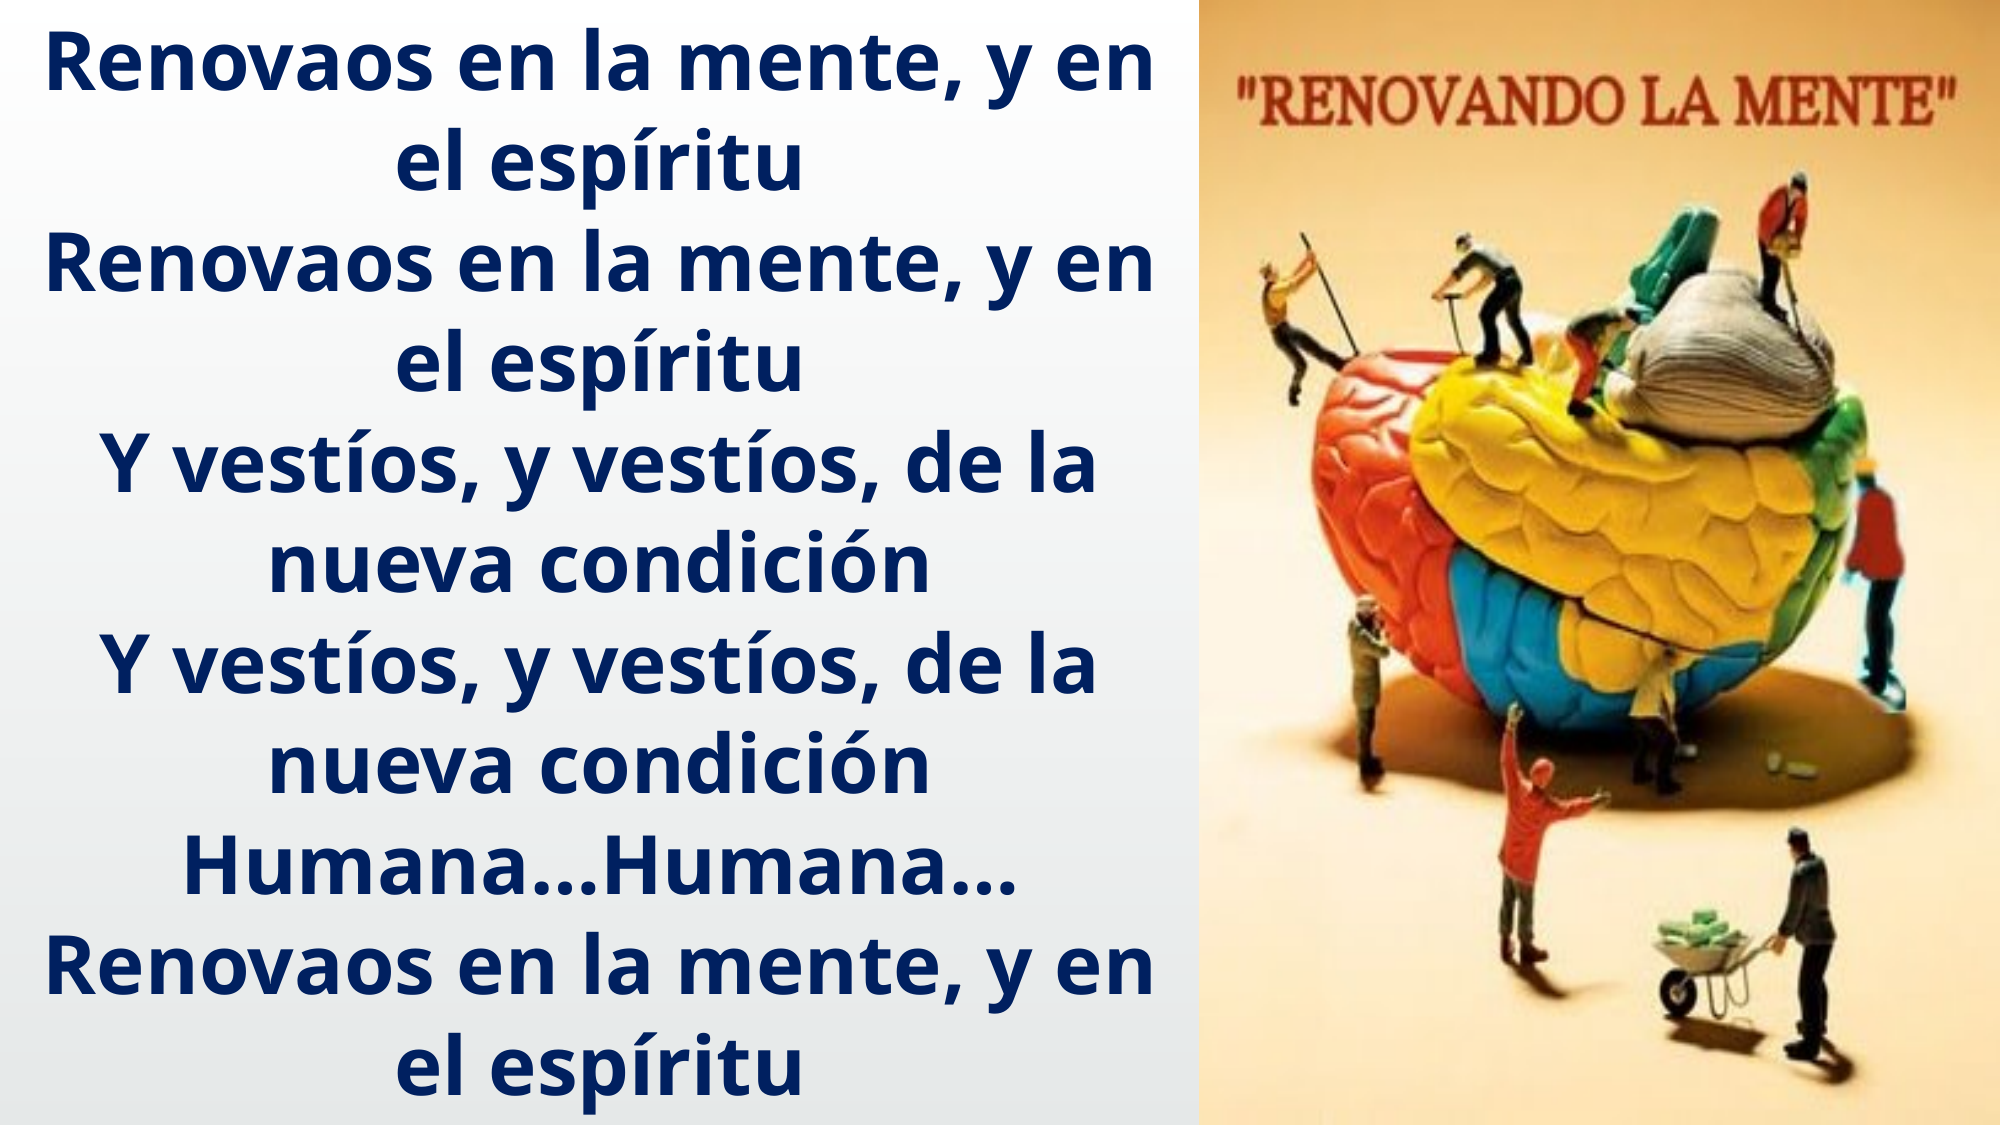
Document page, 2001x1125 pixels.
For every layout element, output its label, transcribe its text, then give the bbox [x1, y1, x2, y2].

picture [1199, 0, 2000, 1125]
title Renovaos en la mente, y en el espíritu Renovaos en la mente, y en el espíritu Y vestíos, y vestíos, de la nueva condición Y vestíos, y vestíos, de la nueva condición Humana…Humana… Renovaos en la mente, y en el espíritu [0, 0, 1199, 1125]
